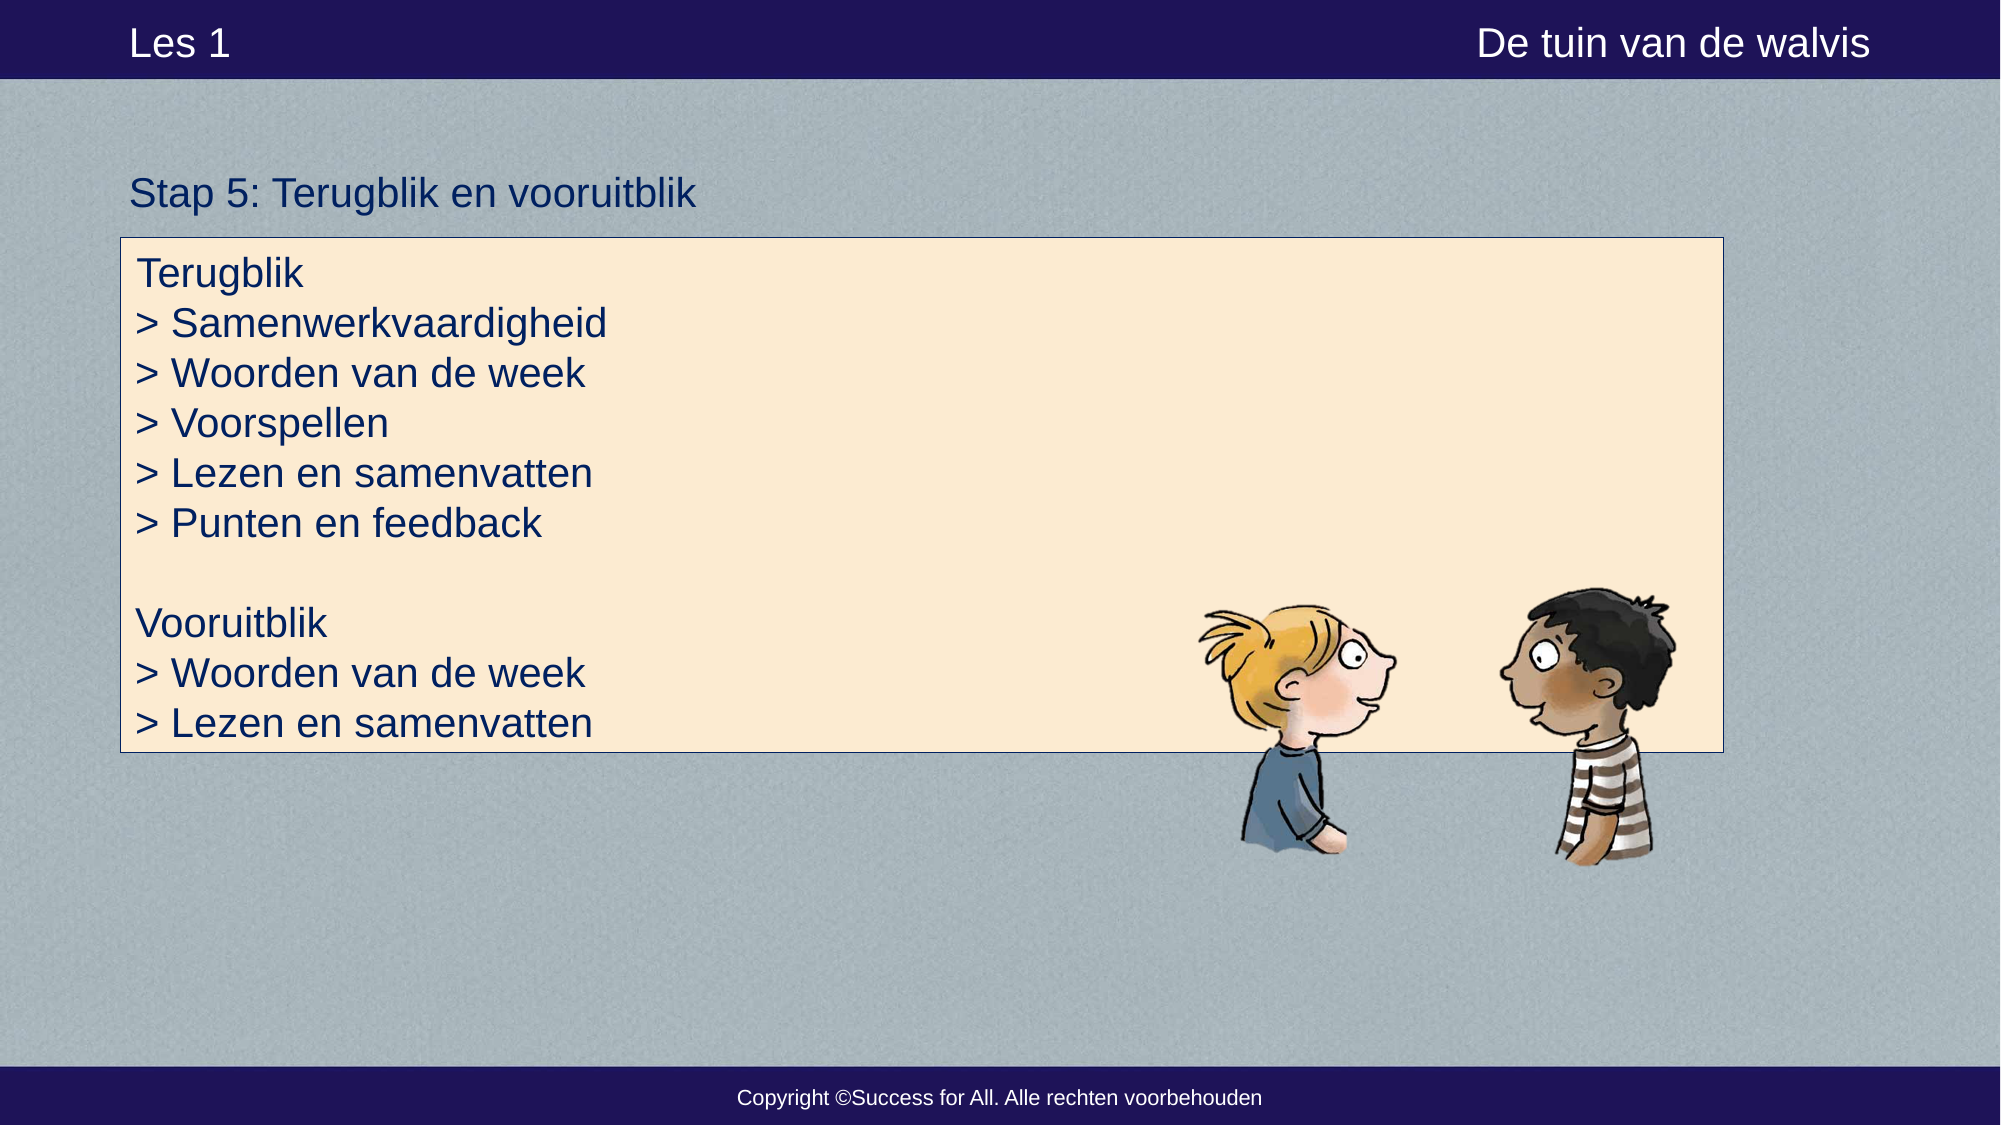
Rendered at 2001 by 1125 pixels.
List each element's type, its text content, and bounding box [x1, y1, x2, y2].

text_box Terugblik > Samenwerkvaardigheid > Woorden van de week > Voorspellen > Lezen en samenvatten > Punten en feedback Vooruitblik > Woorden van de week > Lezen en samenvatten [120, 237, 1724, 753]
text_box Stap 5: Terugblik en vooruitblik [114, 158, 907, 223]
text_box Les 1 [114, 8, 354, 73]
picture [0, 0, 2001, 1125]
text_box De tuin van de walvis [999, 8, 1886, 73]
text_box Copyright ©Success for All. Alle rechten voorbehouden [0, 1076, 2000, 1125]
